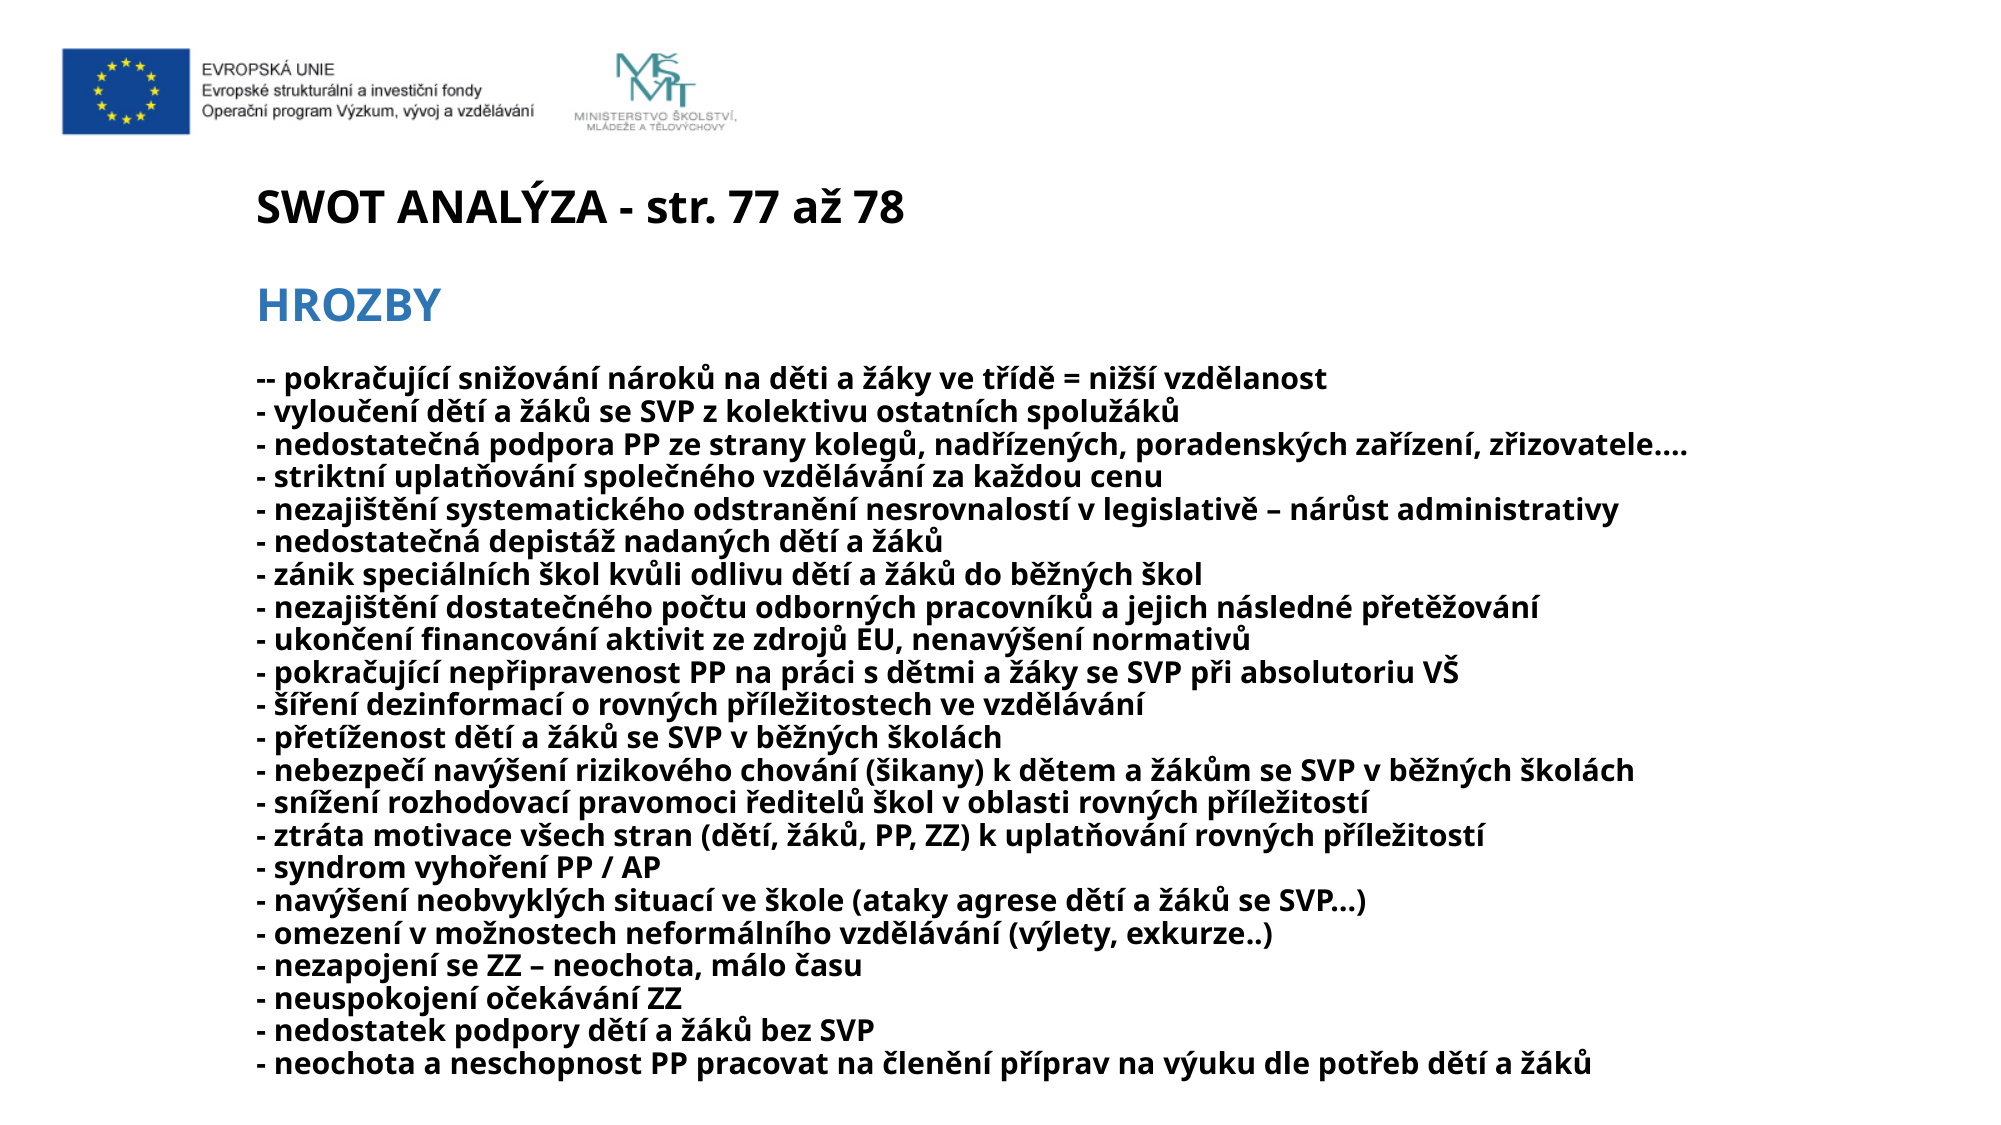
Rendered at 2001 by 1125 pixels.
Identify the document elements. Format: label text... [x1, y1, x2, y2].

picture [17, 7, 774, 177]
title SWOT ANALÝZA - str. 77 až 78 HROZBY -- pokračující snižování nároků na děti a žáky ve třídě = nižší vzdělanost - vyloučení dětí a žáků se SVP z kolektivu ostatních spolužáků - nedostatečná podpora PP ze strany kolegů, nadřízených, poradenských zařízení, zřizovatele…. - striktní uplatňování společného vzdělávání za každou cenu - nezajištění systematického odstranění nesrovnalostí v legislativě – nárůst administrativy - nedostatečná depistáž nadaných dětí a žáků - zánik speciálních škol kvůli odlivu dětí a žáků do běžných škol - nezajištění dostatečného počtu odborných pracovníků a jejich následné přetěžování - ukončení financování aktivit ze zdrojů EU, nenavýšení normativů - pokračující nepřipravenost PP na práci s dětmi a žáky se SVP při absolutoriu VŠ - šíření dezinformací o rovných příležitostech ve vzdělávání - přetíženost dětí a žáků se SVP v běžných školách - nebezpečí navýšení rizikového chování (šikany) k dětem a žákům se SVP v běžných školách - snížení rozhodovací pravomoci ředitelů škol v oblasti rovných příležitostí - ztráta motivace všech stran (dětí, žáků, PP, ZZ) k uplatňování rovných příležitostí - syndrom vyhoření PP / AP - navýšení neobvyklých situací ve škole (ataky agrese dětí a žáků se SVP…) - omezení v možnostech neformálního vzdělávání (výlety, exkurze..) - nezapojení se ZZ – neochota, málo času - neuspokojení očekávání ZZ - nedostatek podpory dětí a žáků bez SVP - neochota a neschopnost PP pracovat na členění příprav na výuku dle potřeb dětí a žáků [241, 176, 1925, 1090]
